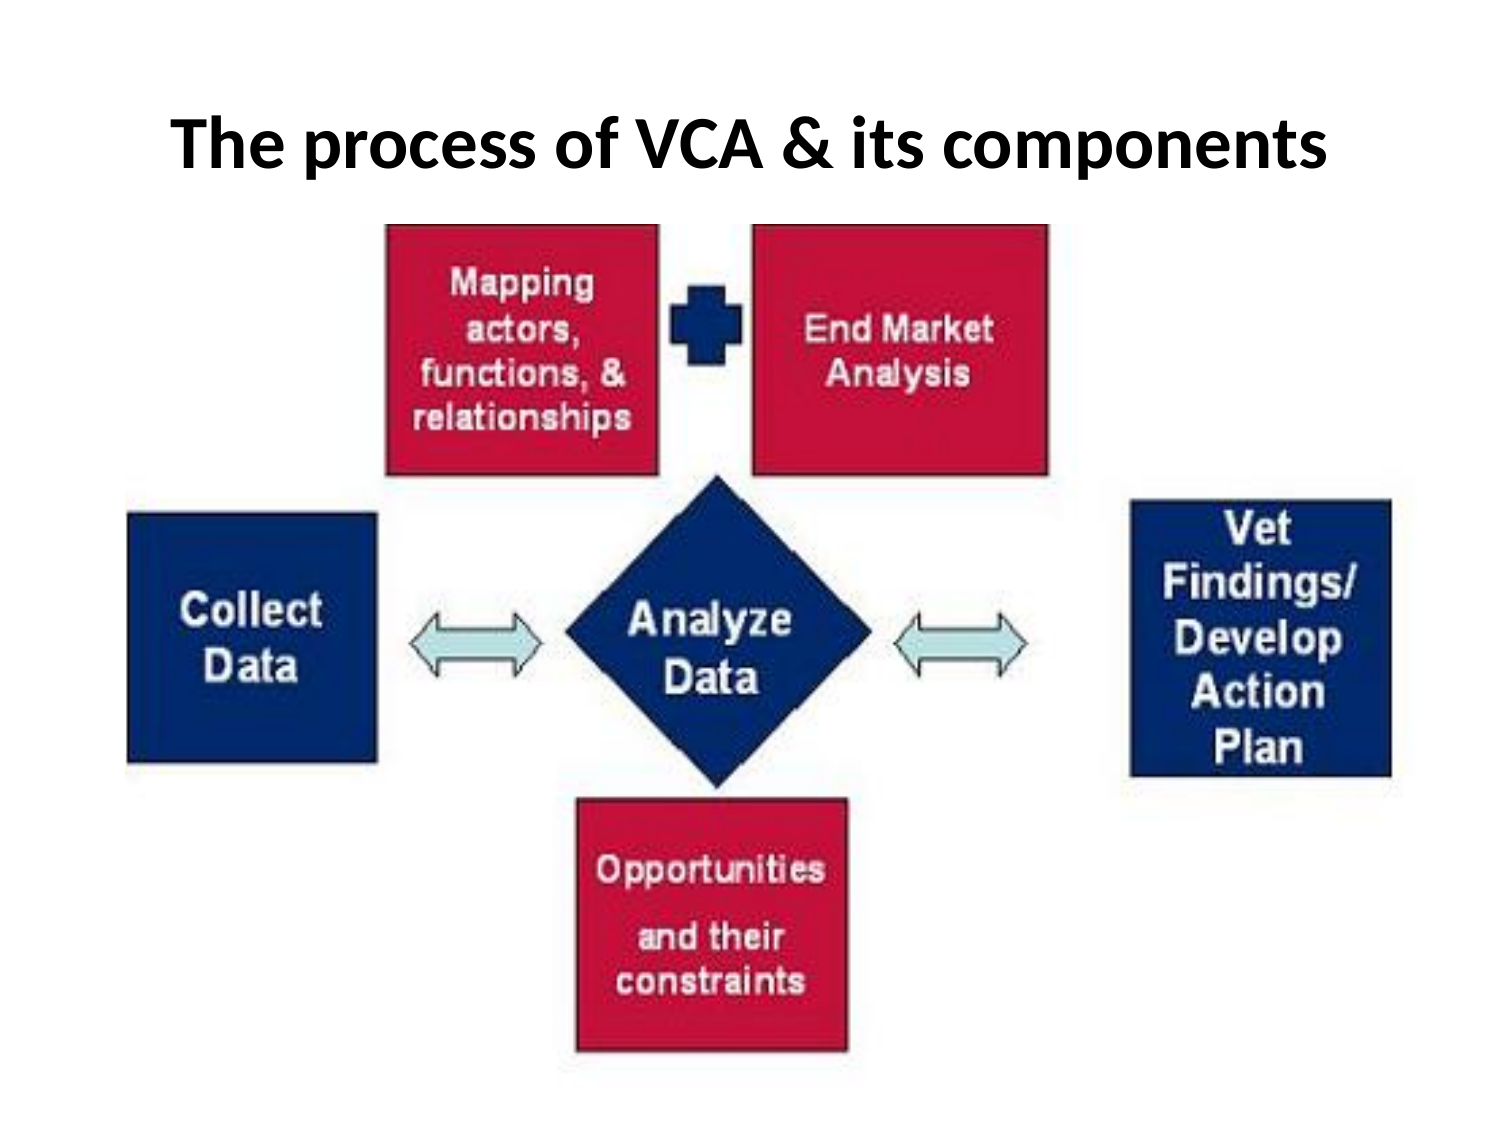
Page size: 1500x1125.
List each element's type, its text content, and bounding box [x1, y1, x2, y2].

picture [124, 224, 1417, 1088]
title The process of VCA & its components [75, 45, 1425, 233]
